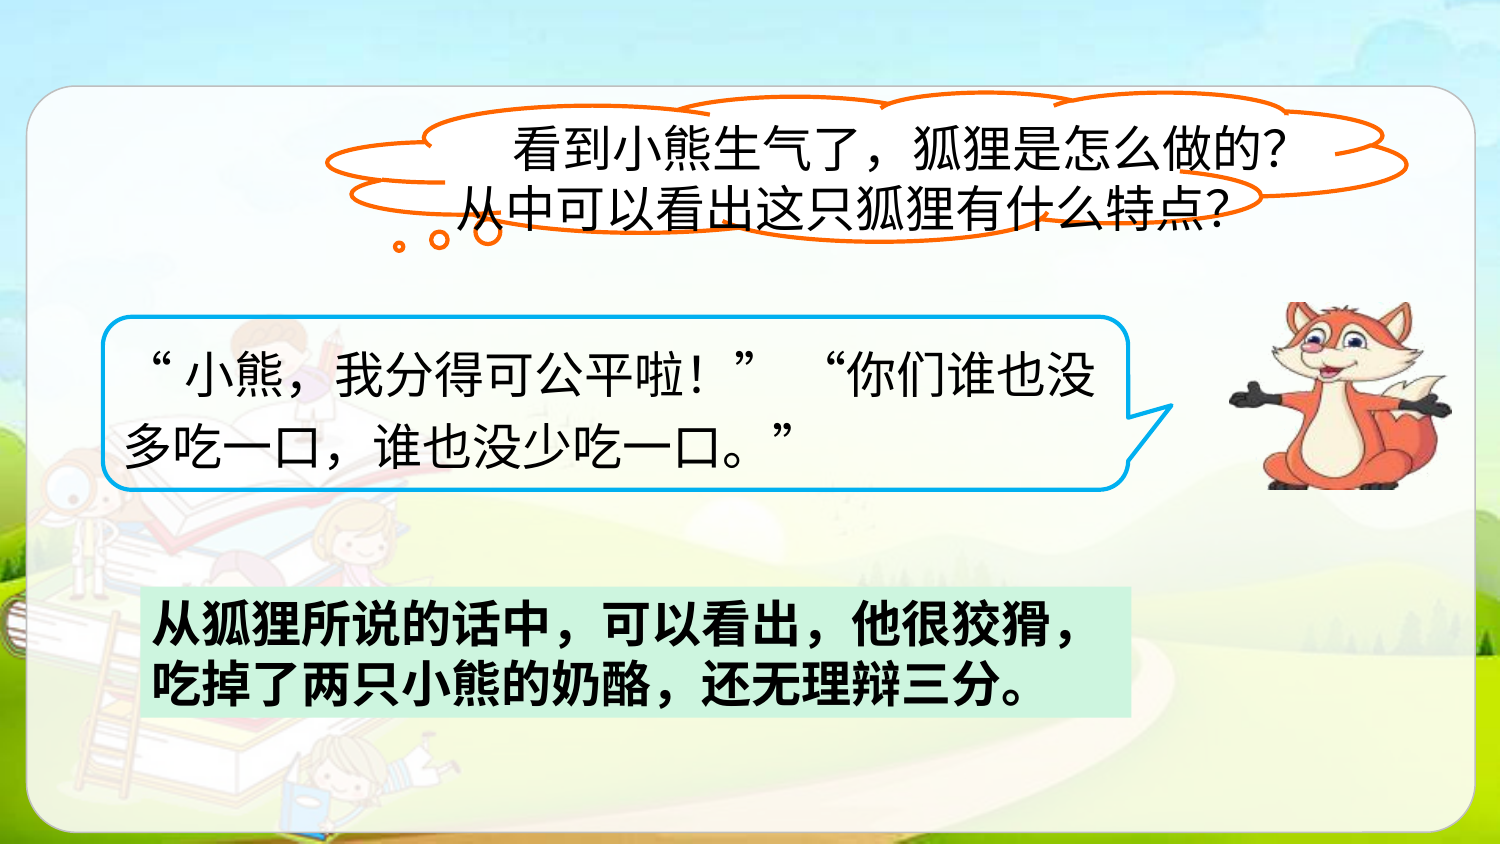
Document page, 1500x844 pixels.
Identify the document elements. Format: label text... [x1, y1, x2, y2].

text_box “小熊，我分得可公平啦！” “你们谁也没多吃一口，谁也没少吃一口。” [100, 314, 1174, 492]
picture [0, 0, 1500, 844]
text_box 从狐狸所说的话中，可以看出，他很狡猾，吃掉了两只小熊的奶酪，还无理辩三分。 [140, 586, 1132, 718]
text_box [327, 91, 1407, 248]
